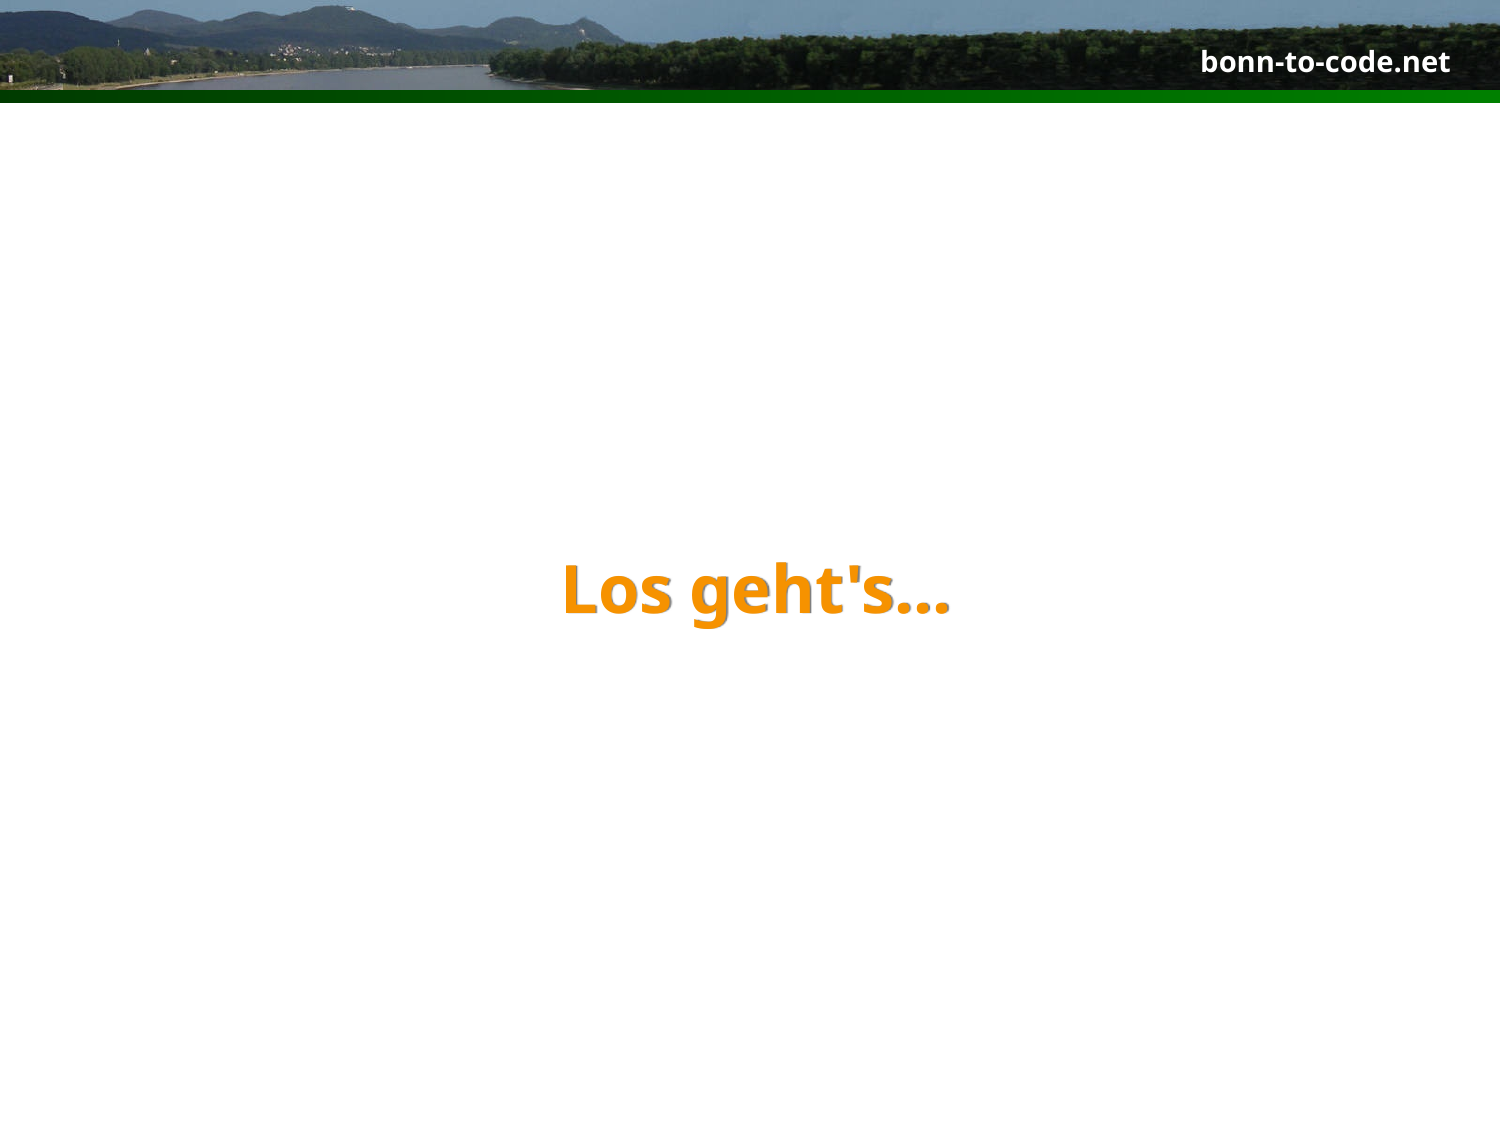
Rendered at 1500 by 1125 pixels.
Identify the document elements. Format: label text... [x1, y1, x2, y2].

picture [0, 0, 1500, 90]
title Los geht's… [118, 538, 1394, 658]
